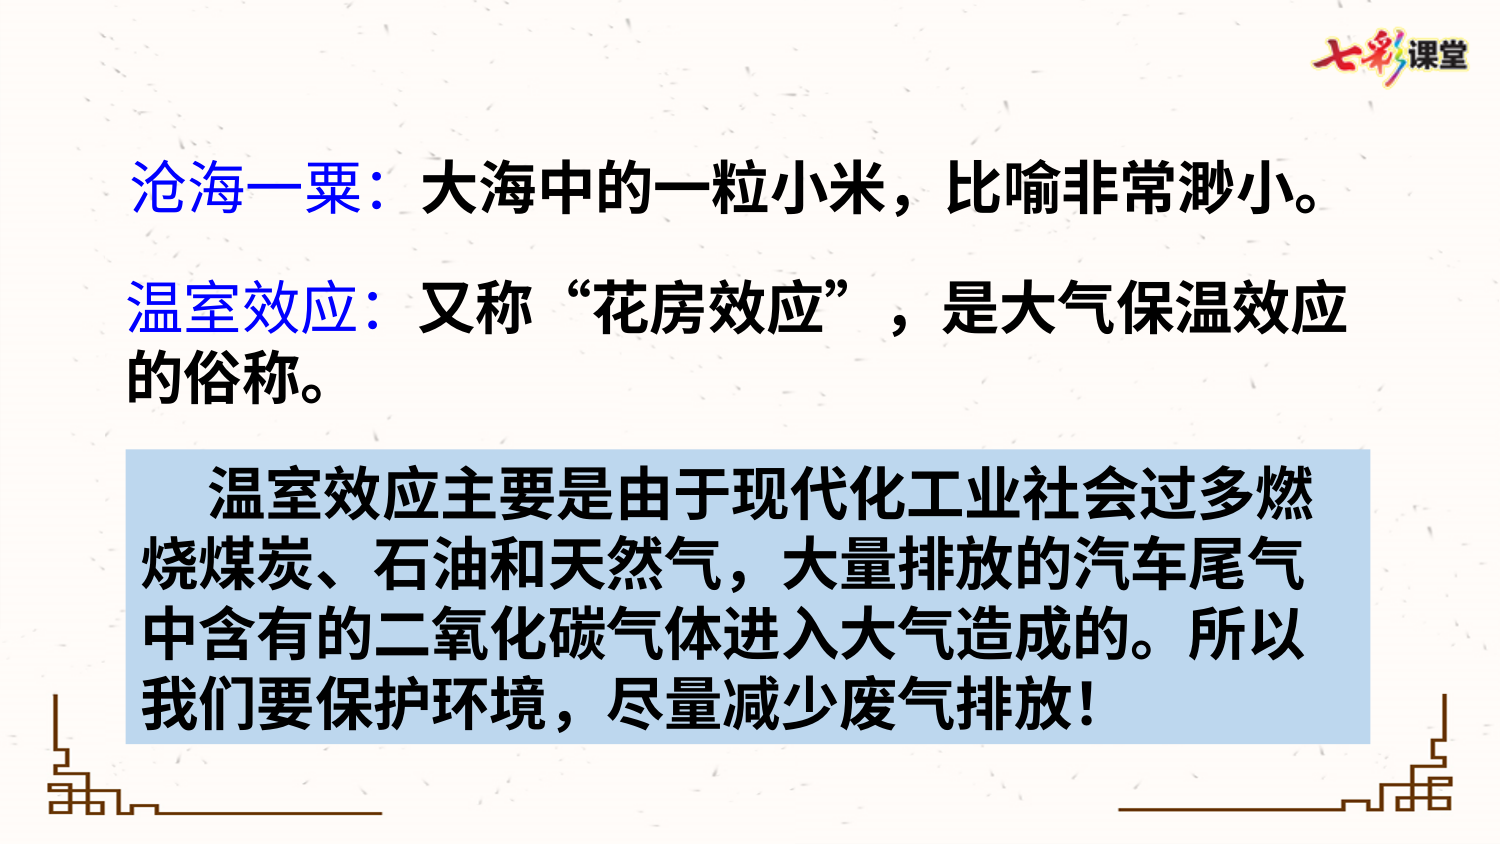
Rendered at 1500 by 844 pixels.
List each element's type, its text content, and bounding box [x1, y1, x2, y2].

picture [0, 0, 1500, 844]
text_box 温室效应主要是由于现代化工业社会过多燃烧煤炭、石油和天然气，大量排放的汽车尾气中含有的二氧化碳气体进入大气造成的。所以我们要保护环境，尽量减少废气排放！ [125, 449, 1371, 745]
text_box 沧海一粟：大海中的一粒小米，比喻非常渺小。 [114, 144, 1368, 229]
text_box 温室效应：又称“花房效应”，是大气保温效应的俗称。 [111, 263, 1393, 419]
